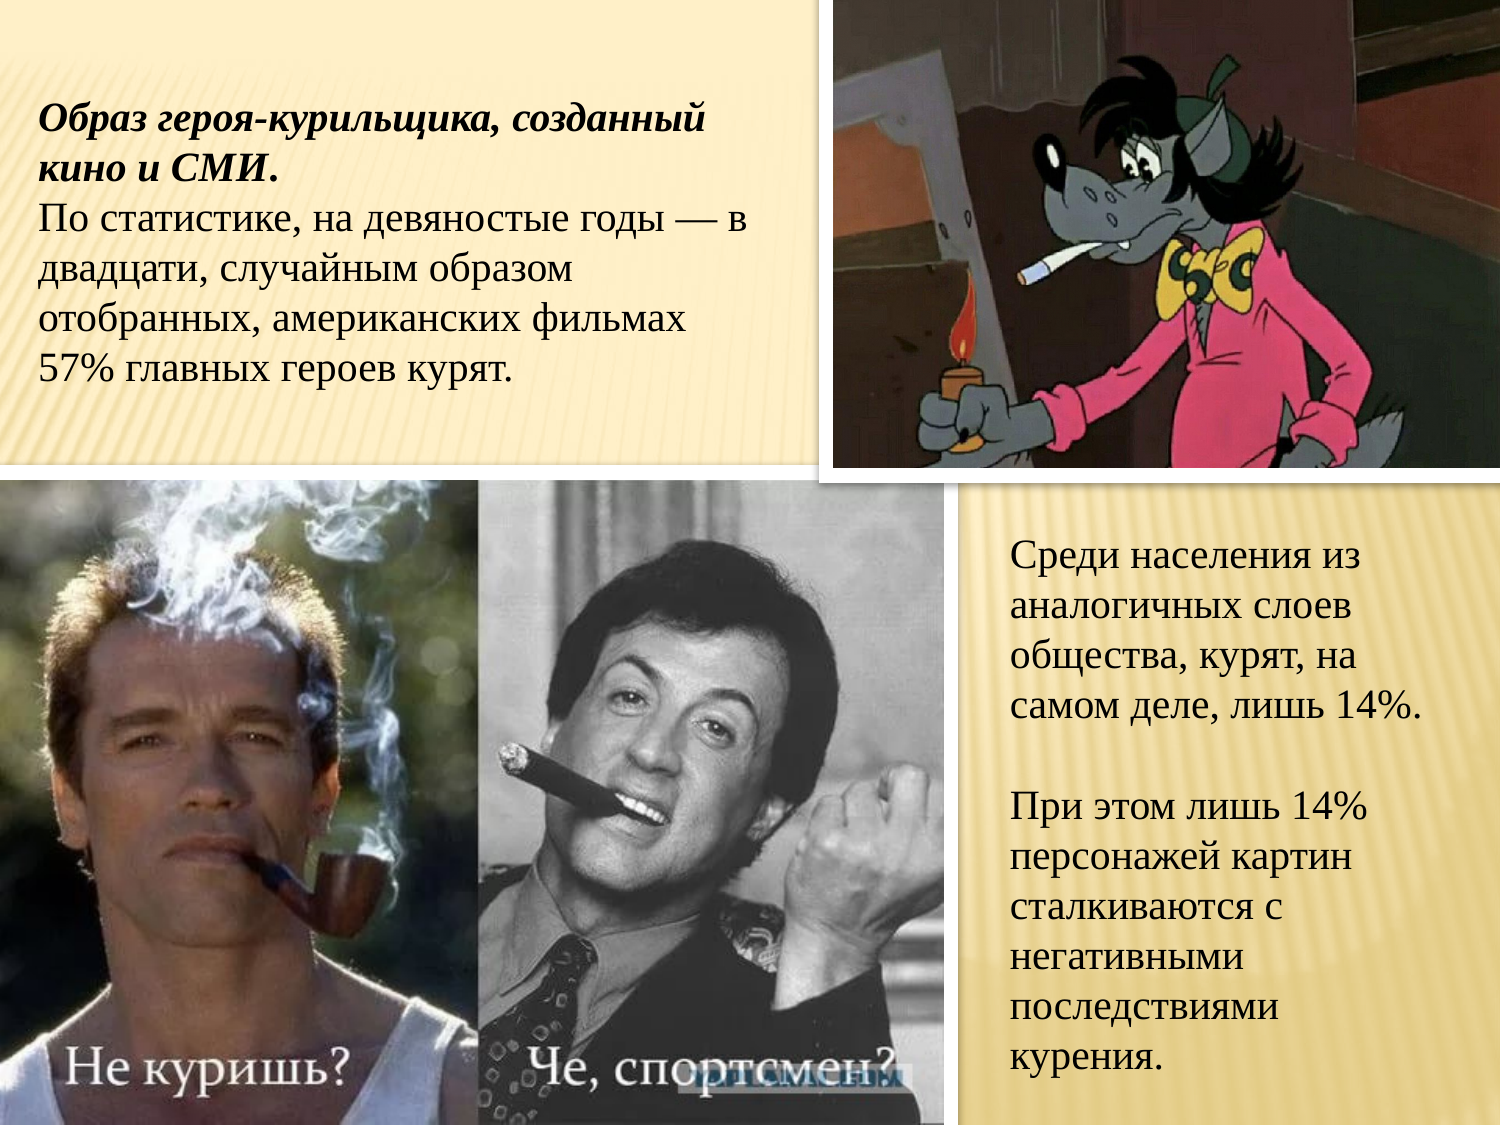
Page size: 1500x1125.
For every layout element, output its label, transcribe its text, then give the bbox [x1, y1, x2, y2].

text_box Образ героя-курильщика, созданный кино и СМИ. По статистике, на девяностые годы — в двадцати, случайным образом отобранных, американских фильмах 57% главных героев курят. [23, 81, 774, 397]
picture [0, 479, 945, 1125]
text_box Среди населения из аналогичных слоев общества, курят, на самом деле, лишь 14%. При этом лишь 14% персонажей картин сталкиваются с негативными последствиями курения. [995, 519, 1452, 1085]
picture [833, 0, 1500, 469]
